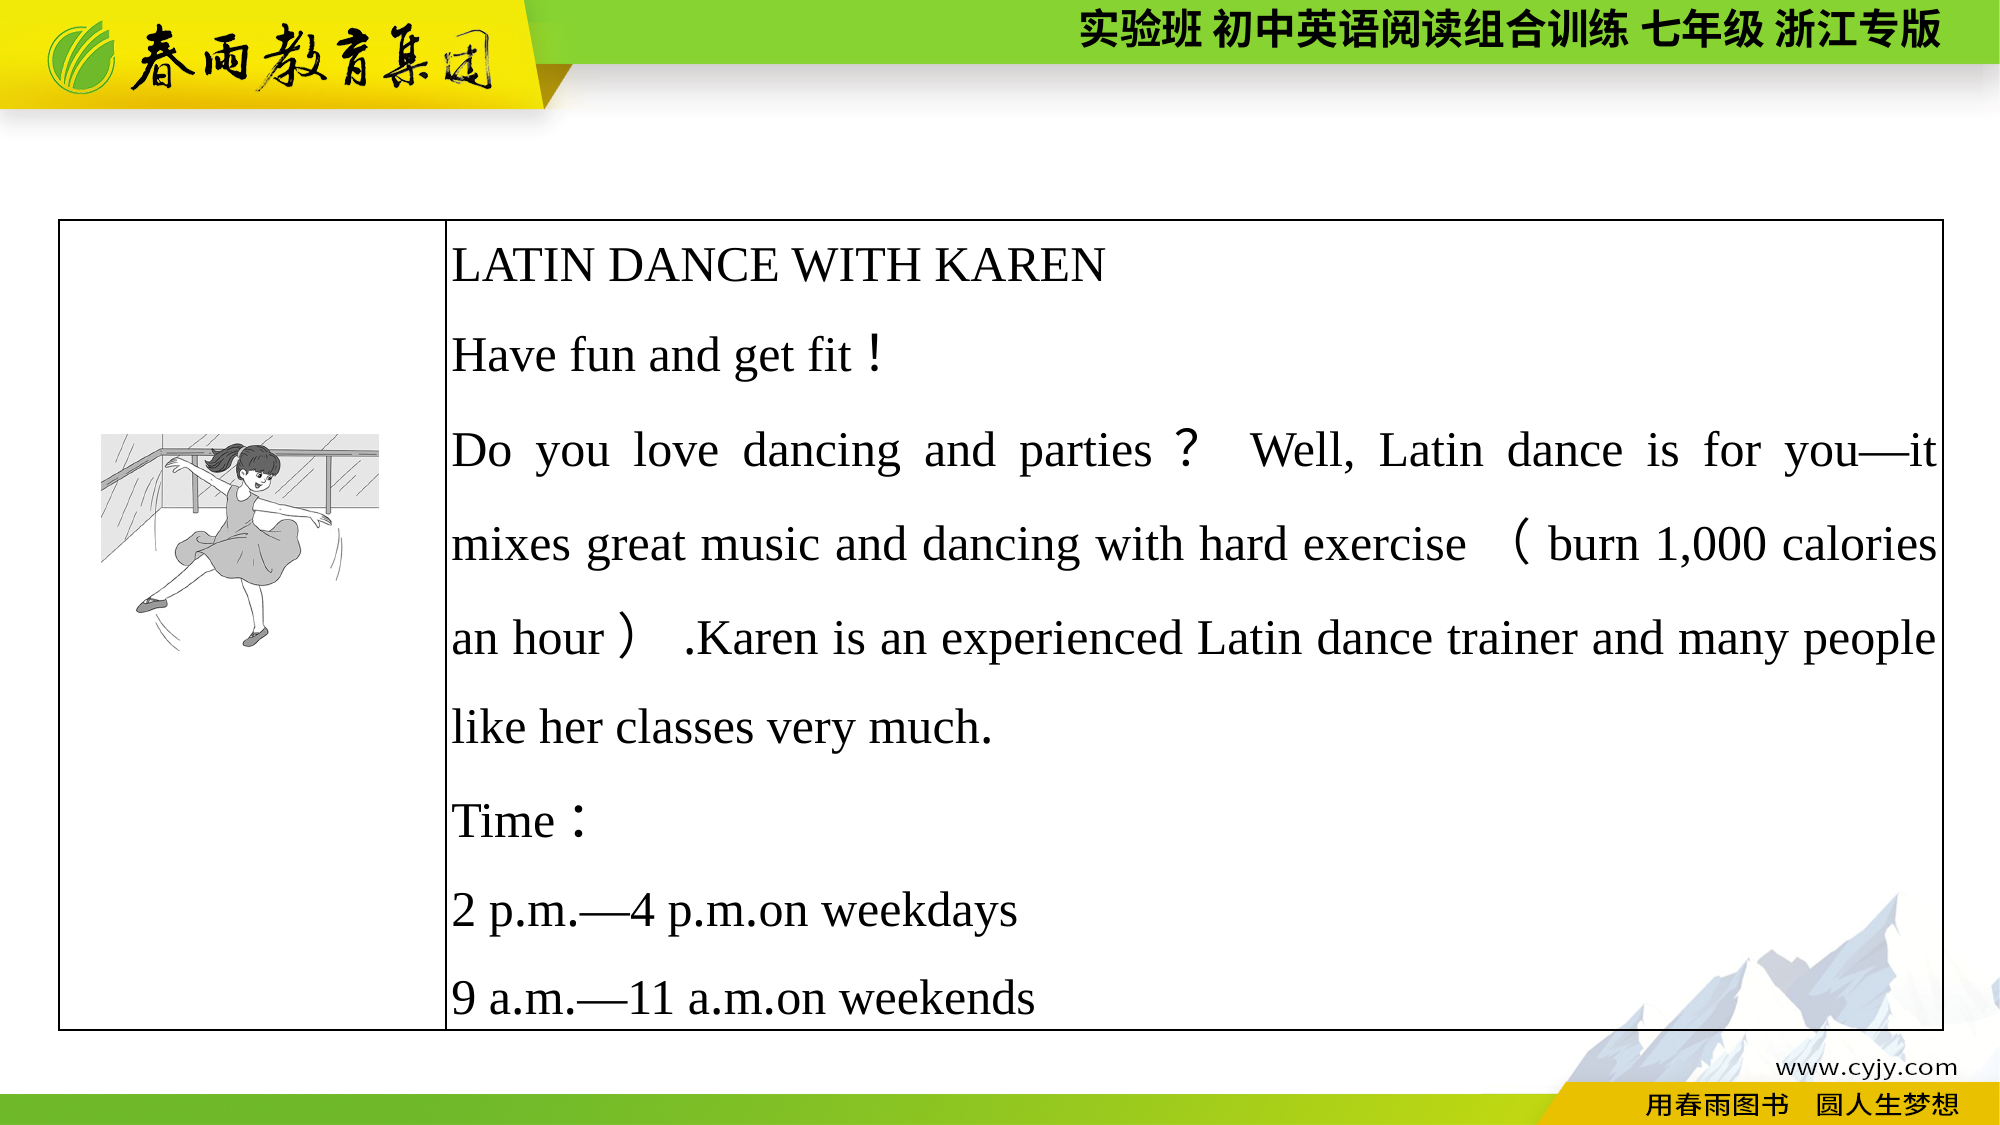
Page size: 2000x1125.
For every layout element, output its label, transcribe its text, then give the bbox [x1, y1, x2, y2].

table_header LATIN DANCE WITH KAREN Have fun and get fit！ Do you love dancing and parties？Well, Latin dance is for you—it mixes great music and dancing with hard exercise（burn 1,000 calories an hour）.Karen is an experienced Latin dance trainer and many people like her classes very much. Time： 2 p.m.—4 p.m.on weekdays 9 a.m.—11 a.m.on weekends [447, 221, 1942, 1029]
picture [0, 0, 2000, 1125]
table_header [60, 221, 445, 1029]
